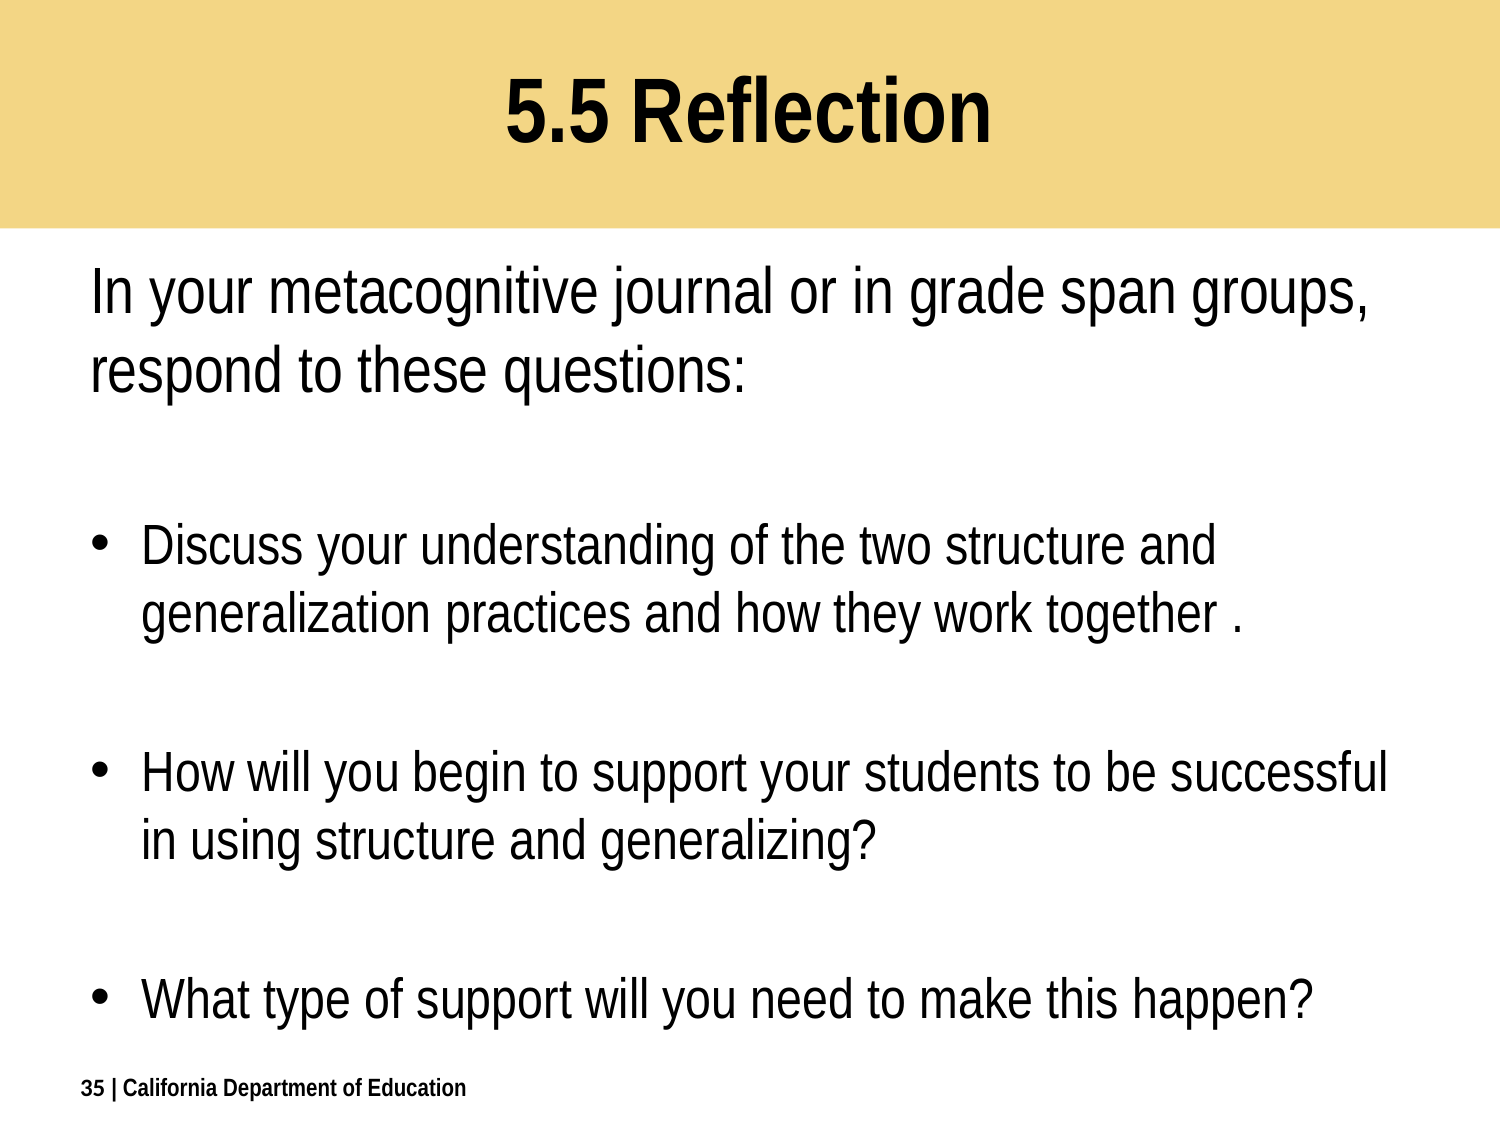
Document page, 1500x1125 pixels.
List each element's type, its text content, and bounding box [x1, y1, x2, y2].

slide_number 35 [55, 1064, 121, 1124]
list In your metacognitive journal or in grade span groups, respond to these questions: Discuss your understanding of the two structure and generalization practices and how they work together . How will you begin to support your students to be successful in using structure and generalizing? What type of support will you need to make this happen? [75, 240, 1425, 1054]
title 5.5 Reflection [75, 11, 1425, 200]
footer | California Department of Education [121, 1064, 699, 1124]
